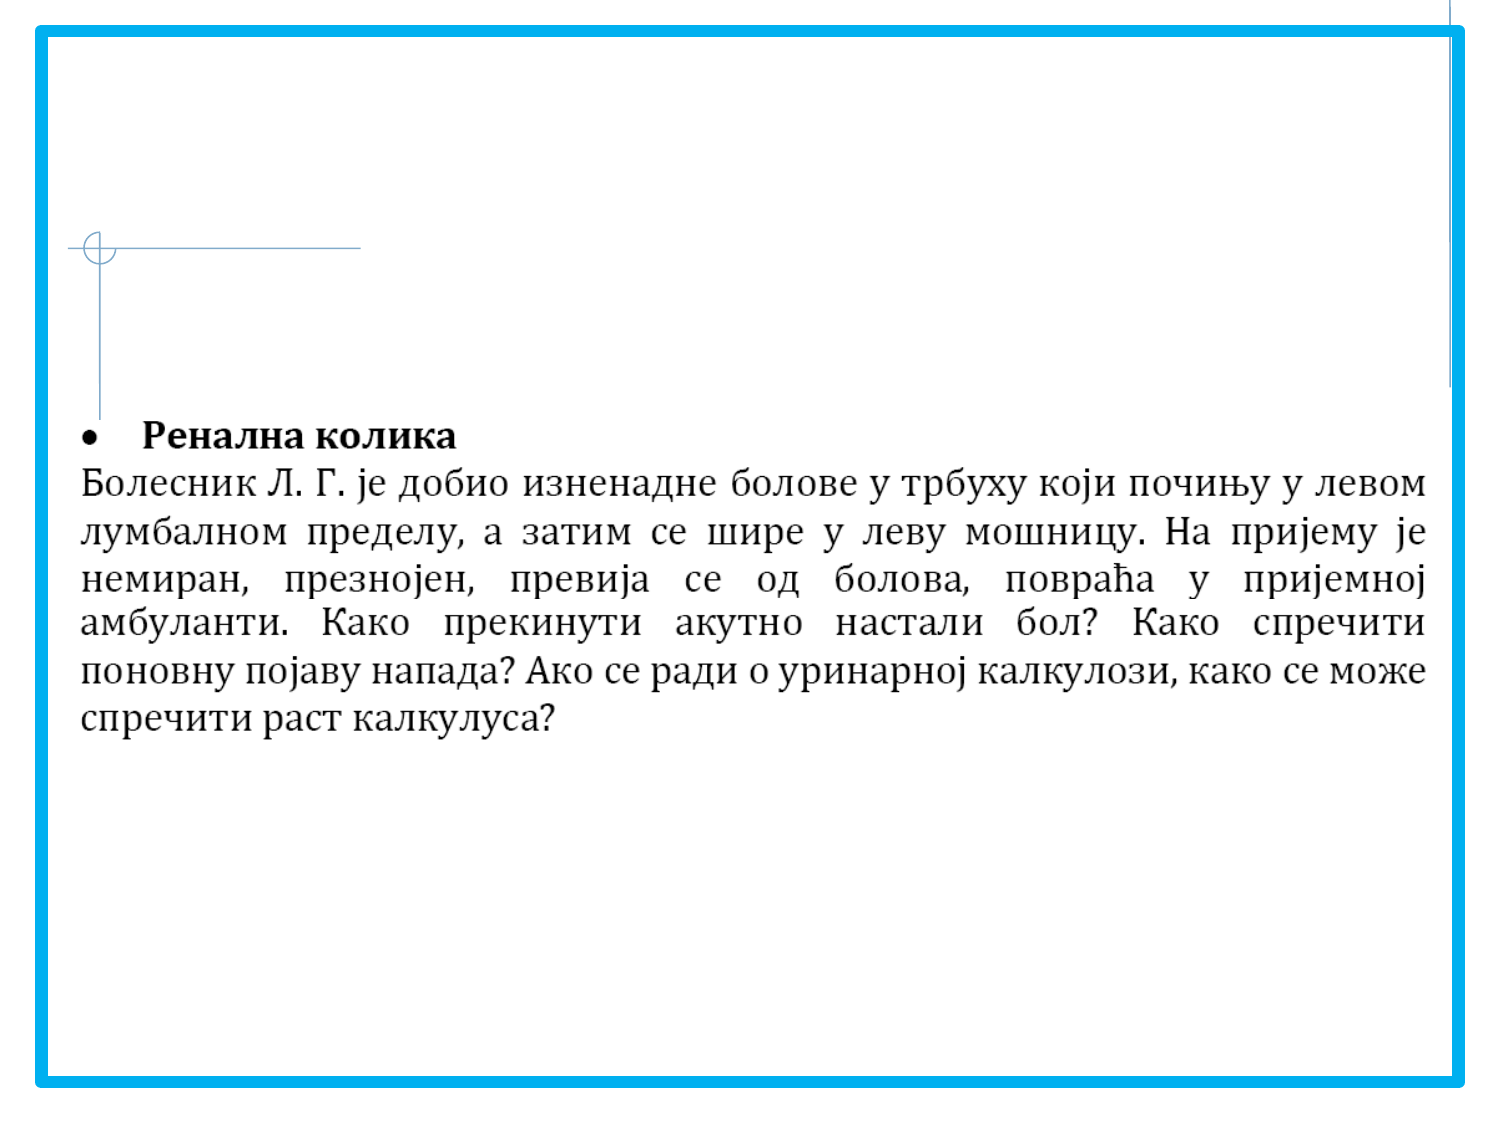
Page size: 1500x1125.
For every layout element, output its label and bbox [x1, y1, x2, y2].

text_box [41, 30, 1459, 1083]
text_box [64, 420, 1436, 747]
